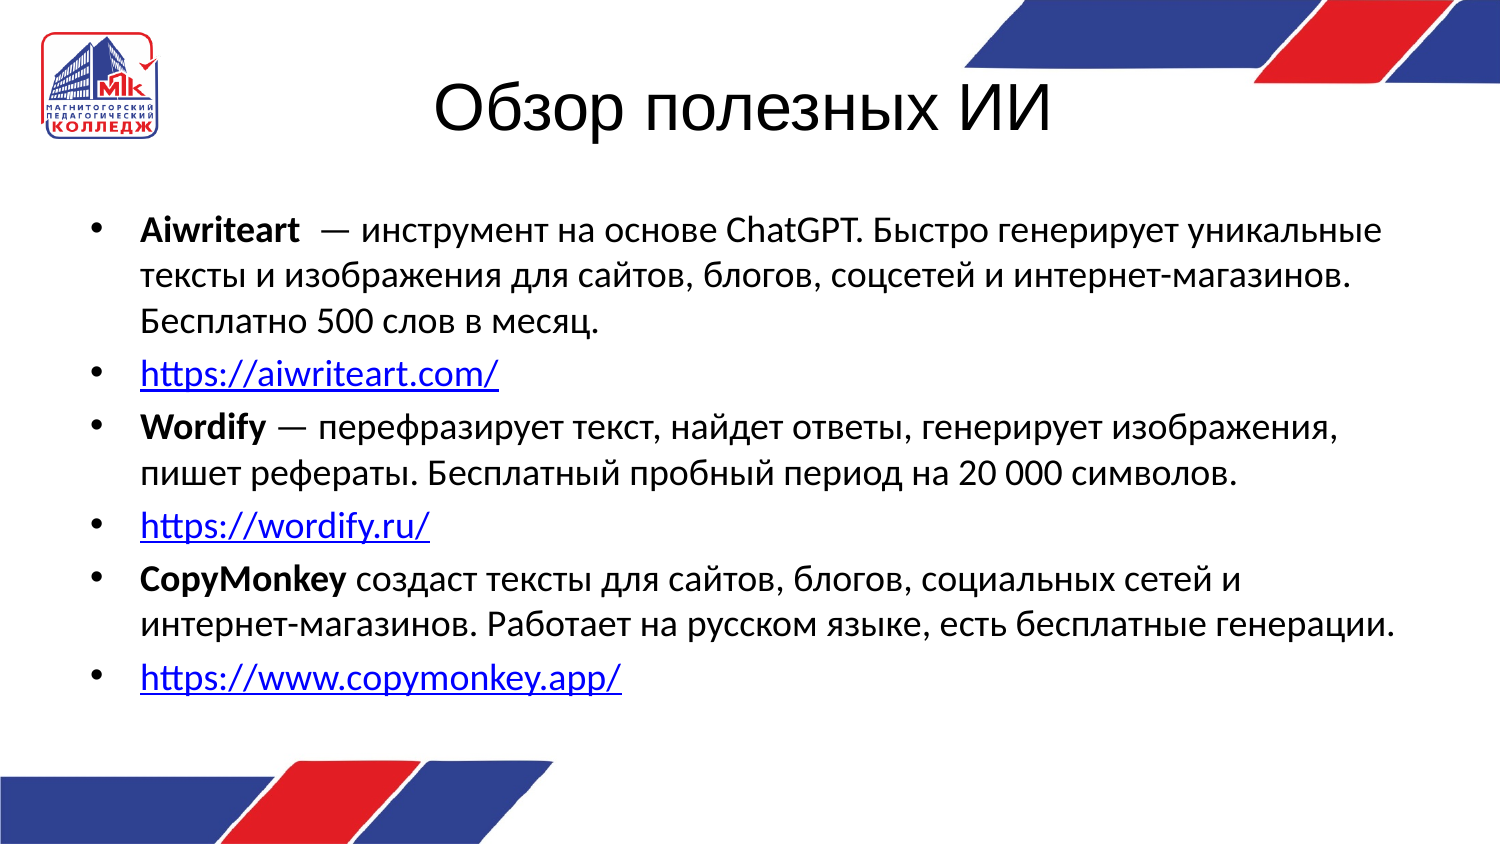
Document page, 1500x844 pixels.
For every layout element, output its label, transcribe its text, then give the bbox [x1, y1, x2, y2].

title Обзор полезных ИИ [171, 33, 1317, 175]
list Aiwriteart — инструмент на основе ChatGPT. Быстро генерирует уникальные тексты и изображения для сайтов, блогов, соцсетей и интернет-магазинов. Бесплатно 500 слов в месяц. https://aiwriteart.com/ Wordify — перефразирует текст, найдет ответы, генерирует изображения, пишет рефераты. Бесплатный пробный период на 20 000 символов. https://wordify.ru/ CopyMonkey создаст тексты для сайтов, блогов, социальных сетей и интернет-магазинов. Работает на русском языке, есть бесплатные генерации. https://www.copymonkey.app/ [75, 196, 1425, 754]
picture [0, 0, 1500, 844]
